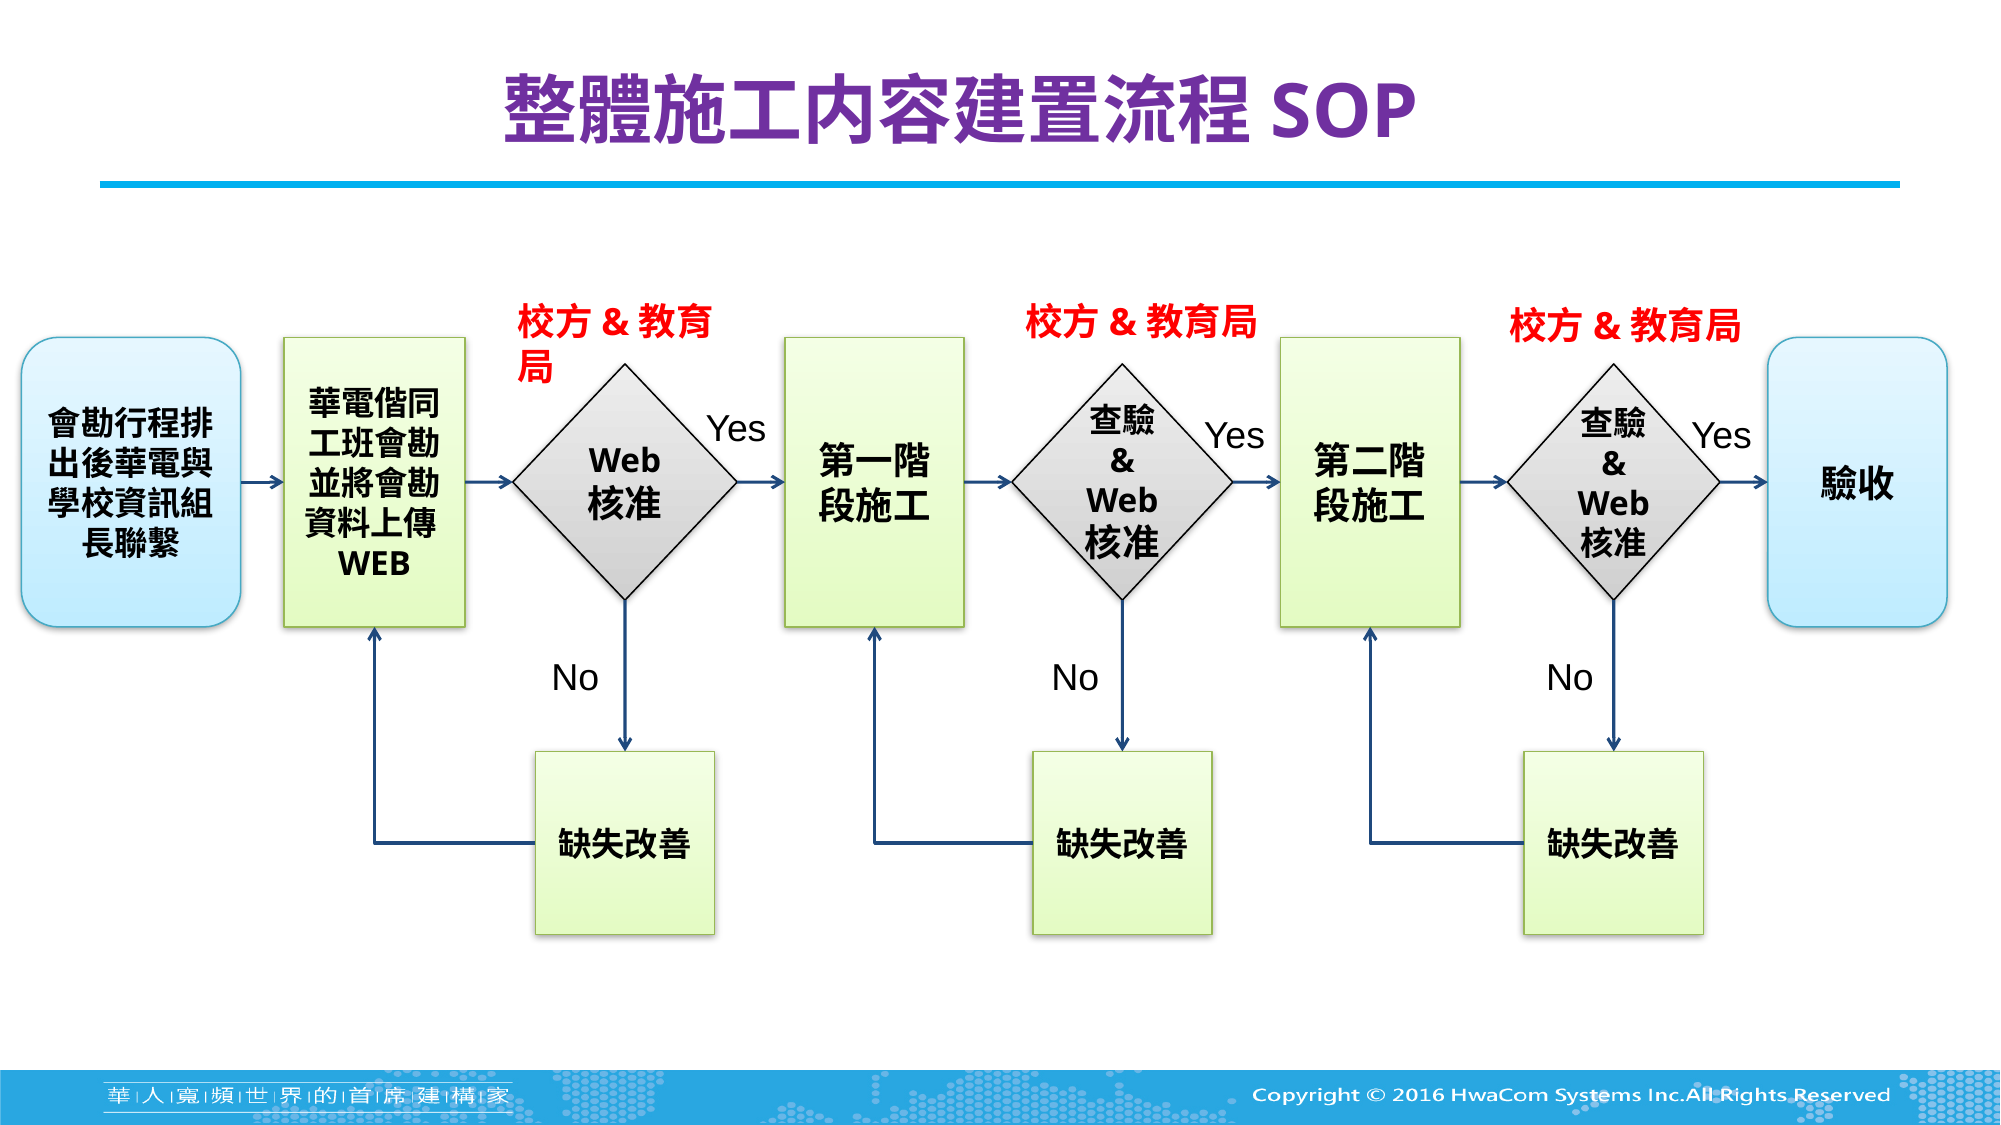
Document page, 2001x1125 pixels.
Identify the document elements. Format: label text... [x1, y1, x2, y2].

text_box No [1531, 645, 1609, 706]
text_box Web 核准 [512, 396, 737, 600]
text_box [1369, 626, 1525, 844]
text_box 第二階段施工 [1280, 337, 1461, 628]
text_box 校方&教育局 [502, 290, 762, 396]
text_box 華電偕同工班會勘 並將會勘資料上傳WEB [283, 337, 466, 628]
text_box No [541, 645, 615, 706]
text_box 查驗 & Web 核准 [1507, 363, 1720, 600]
text_box 第一階段施工 [784, 337, 965, 628]
picture [0, 1070, 2000, 1125]
text_box 校方&教育局 [1494, 294, 1768, 354]
text_box No [1038, 645, 1115, 706]
text_box 驗收 [1766, 336, 1948, 628]
text_box 缺失改善 [535, 751, 715, 935]
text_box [374, 626, 536, 844]
text_box 校方&教育局 [1010, 290, 1281, 351]
text_box 缺失改善 [1032, 751, 1213, 935]
text_box Yes [690, 397, 782, 457]
text_box 缺失改善 [1523, 751, 1704, 935]
text_box Yes [1676, 403, 1768, 463]
title 整體施工内容建置流程SOP [99, 45, 1900, 171]
text_box Yes [1189, 403, 1280, 463]
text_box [874, 626, 1034, 844]
text_box 會勘行程排出後華電與學校資訊組長聯繫 [20, 336, 242, 628]
text_box 查驗 & Web 核准 [1011, 363, 1232, 600]
